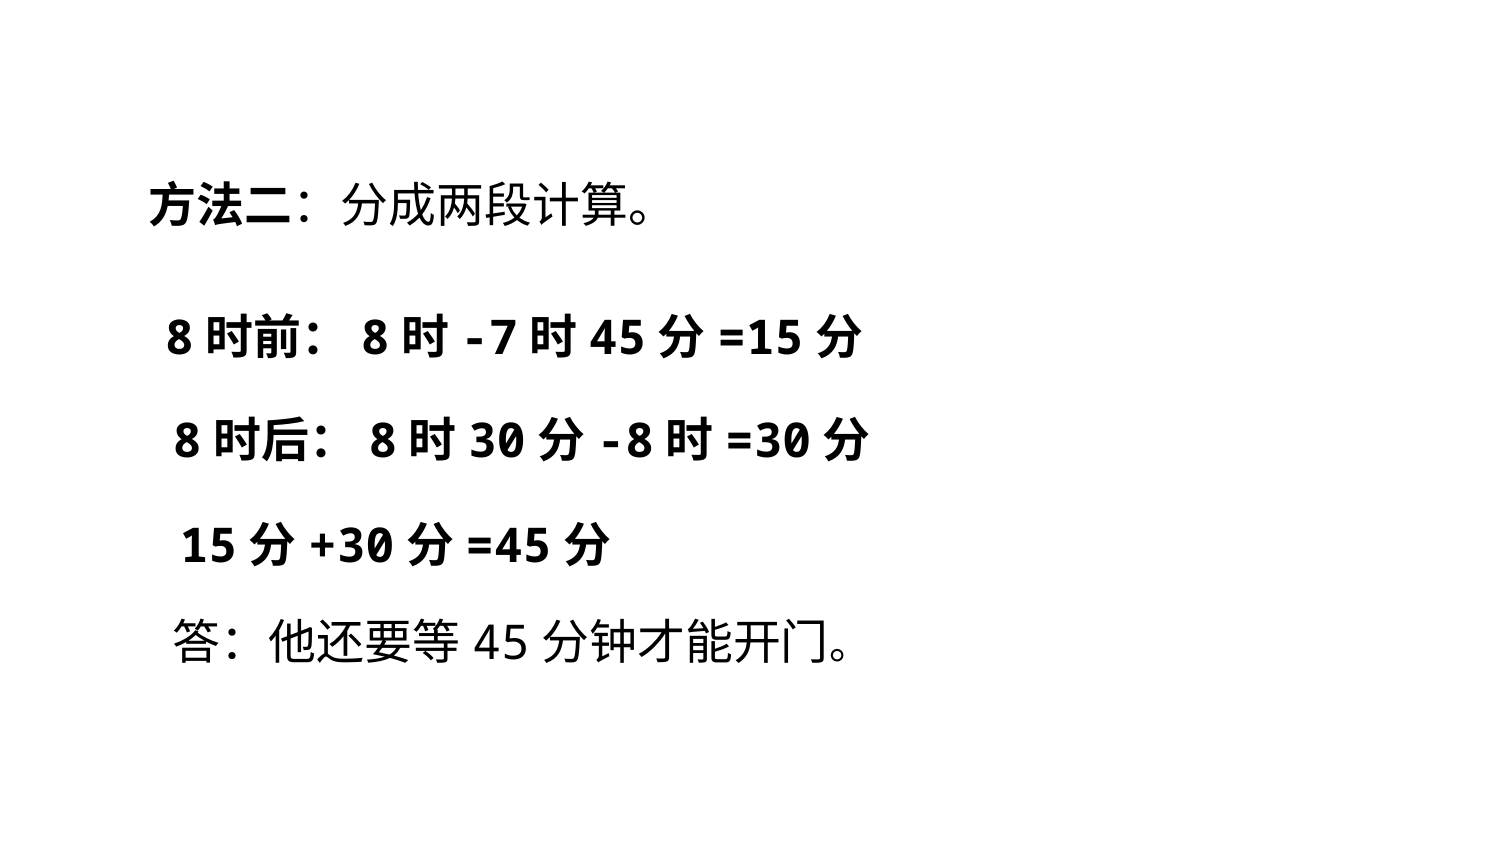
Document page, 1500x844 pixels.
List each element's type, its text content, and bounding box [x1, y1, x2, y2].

text_box 答：他还要等45分钟才能开门。 [161, 605, 1289, 675]
text_box 8时前：8时-7时45分=15分 [154, 301, 1281, 370]
text_box 15分+30分=45分 [168, 509, 1296, 578]
text_box 8时后：8时30分-8时=30分 [161, 403, 1289, 473]
text_box 方法二：分成两段计算。 [137, 168, 1265, 238]
